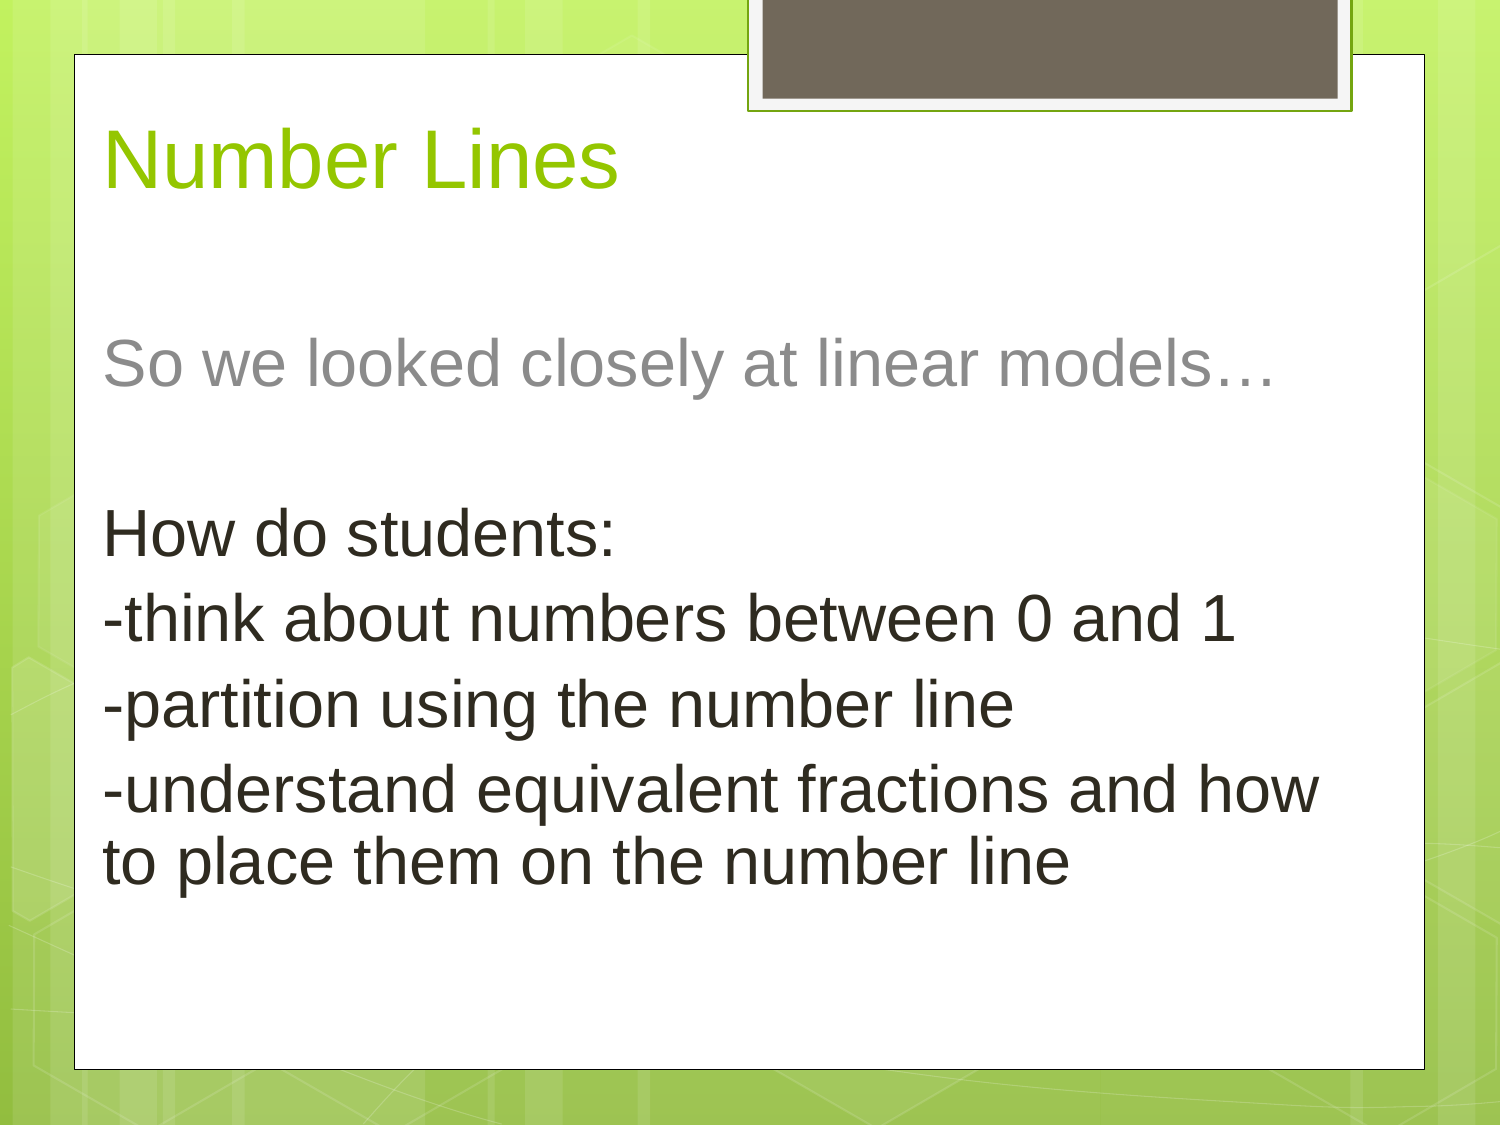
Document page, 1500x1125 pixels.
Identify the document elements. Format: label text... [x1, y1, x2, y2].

title Number Lines [87, 50, 1363, 213]
list So we looked closely at linear models… How do students: -think about numbers between 0 and 1 -partition using the number line -understand equivalent fractions and how to place them on the number line [87, 312, 1363, 1009]
